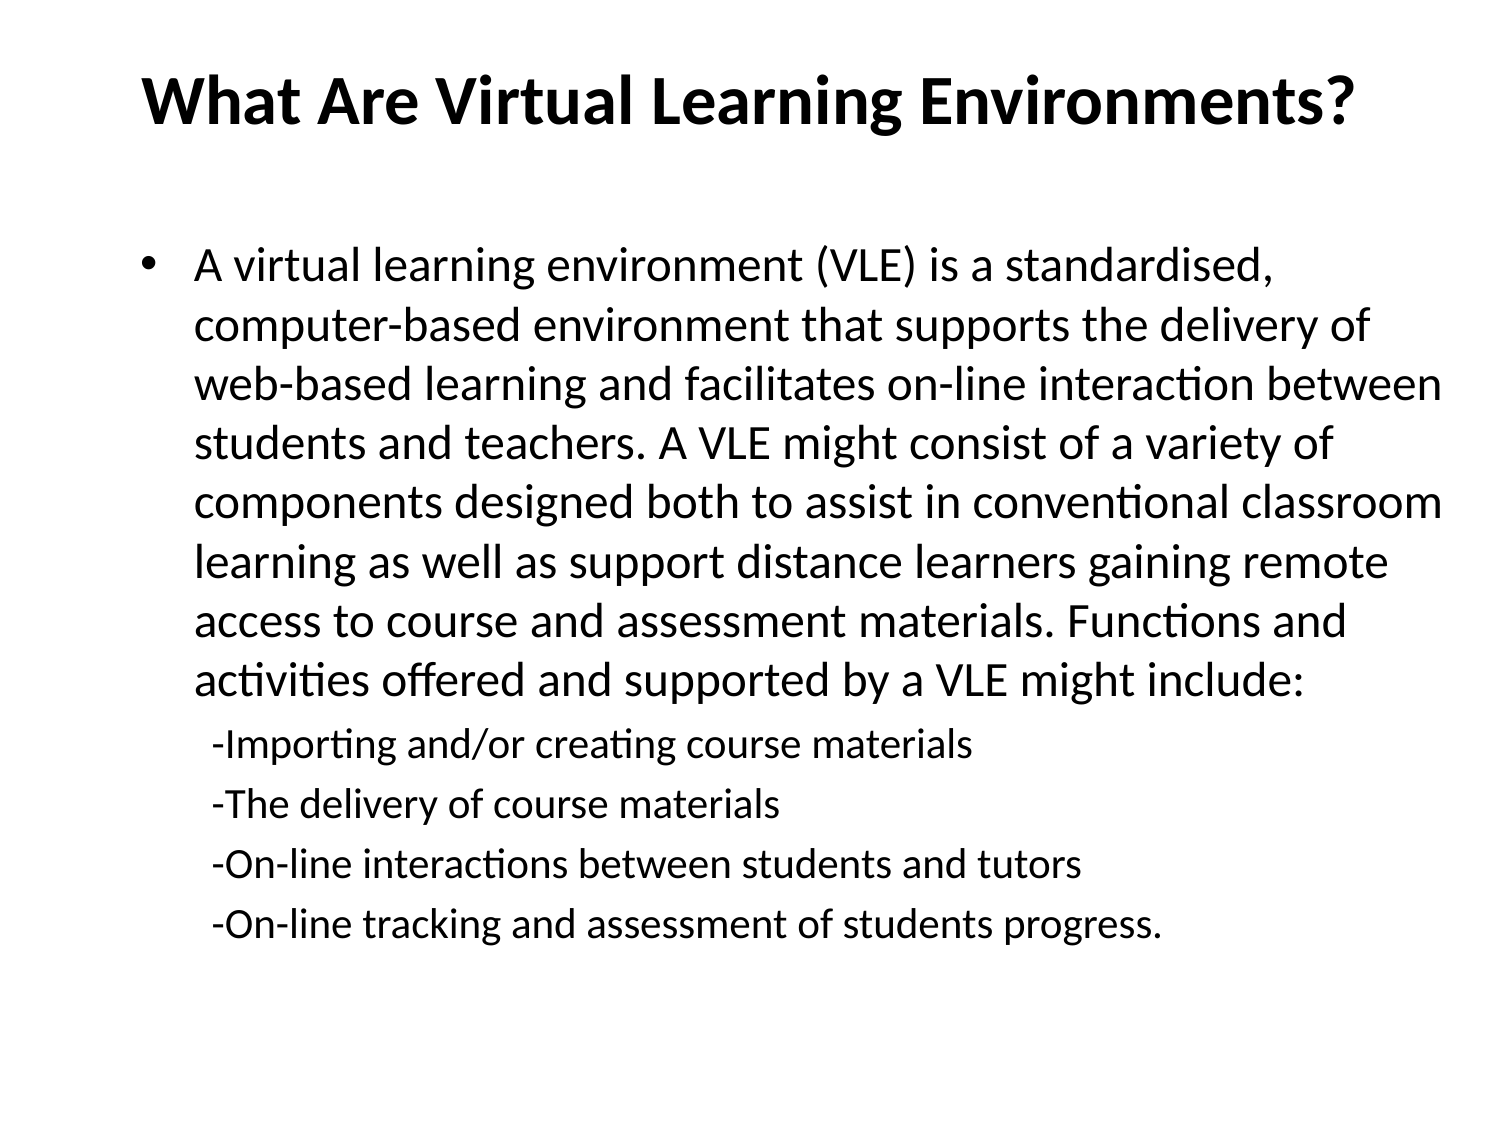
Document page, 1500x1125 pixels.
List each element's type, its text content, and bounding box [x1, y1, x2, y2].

title What Are Virtual Learning Environments? [75, 45, 1425, 233]
list A virtual learning environment (VLE) is a standardised, computer-based environment that supports the delivery of web-based learning and facilitates on-line interaction between students and teachers. A VLE might consist of a variety of components designed both to assist in conventional classroom learning as well as support distance learners gaining remote access to course and assessment materials. Functions and activities offered and supported by a VLE might include: -Importing and/or creating course materials -The delivery of course materials -On-line interactions between students and tutors -On-line tracking and assessment of students progress. [125, 224, 1475, 1005]
